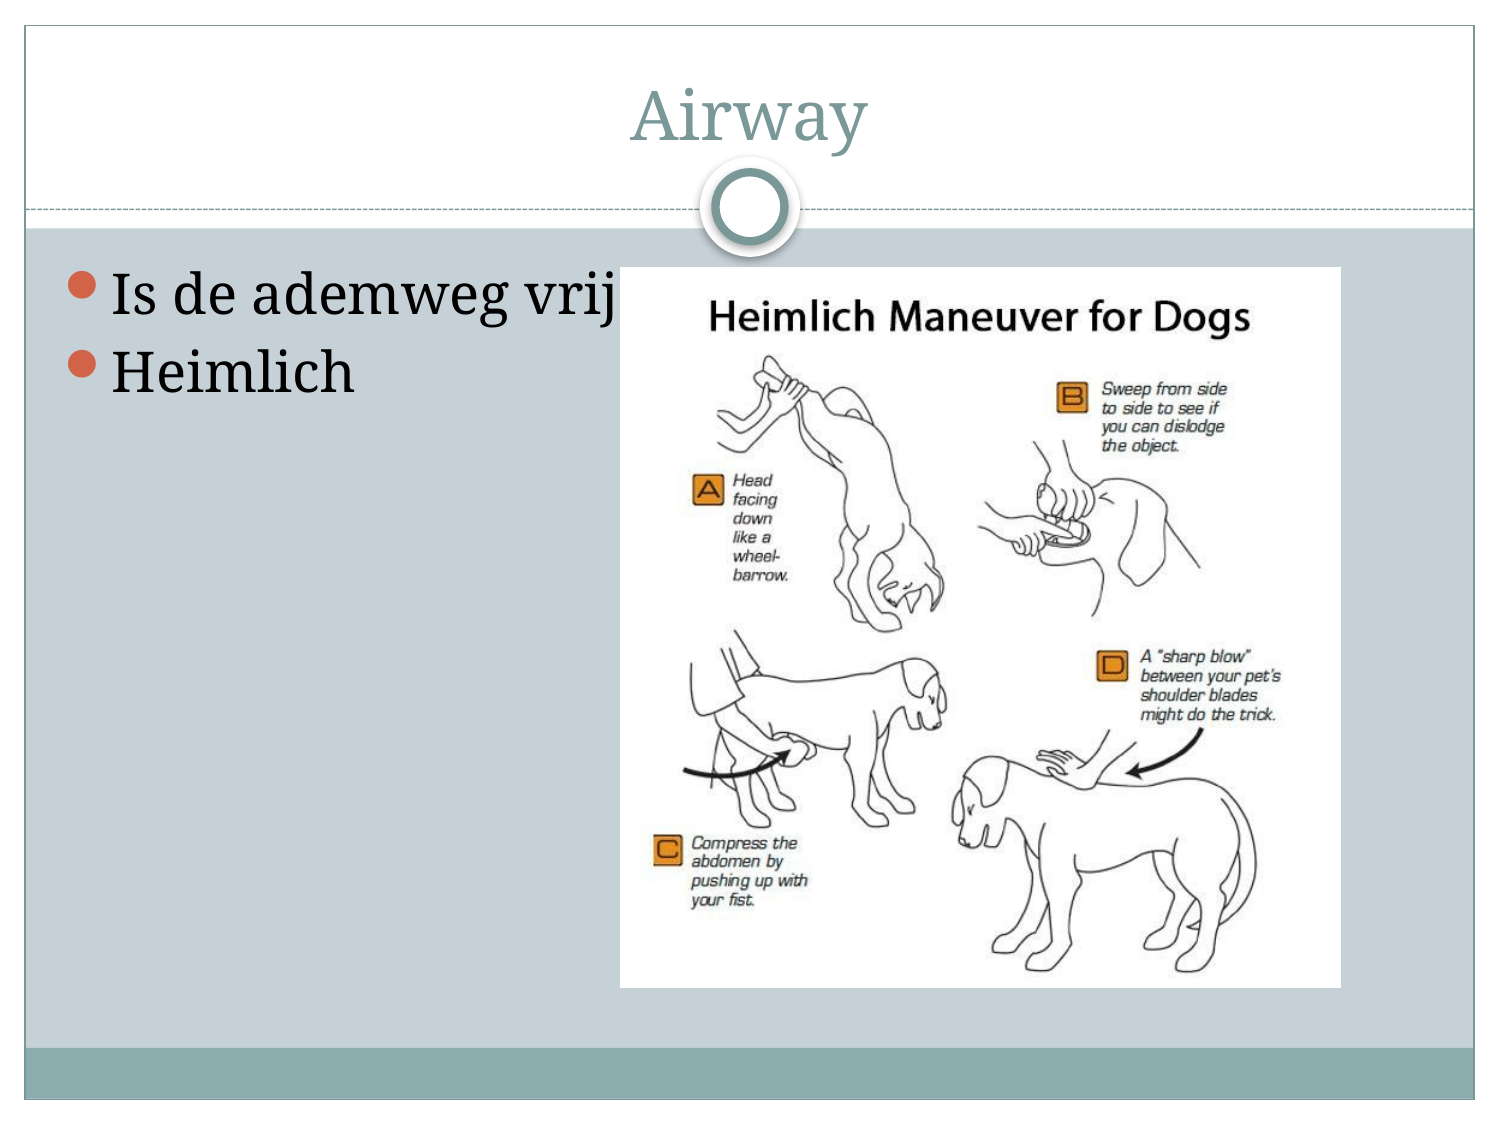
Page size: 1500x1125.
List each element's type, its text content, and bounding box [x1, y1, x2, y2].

list Is de ademweg vrij? Heimlich [49, 250, 1445, 1001]
title Airway [49, 37, 1450, 162]
picture [619, 266, 1341, 988]
